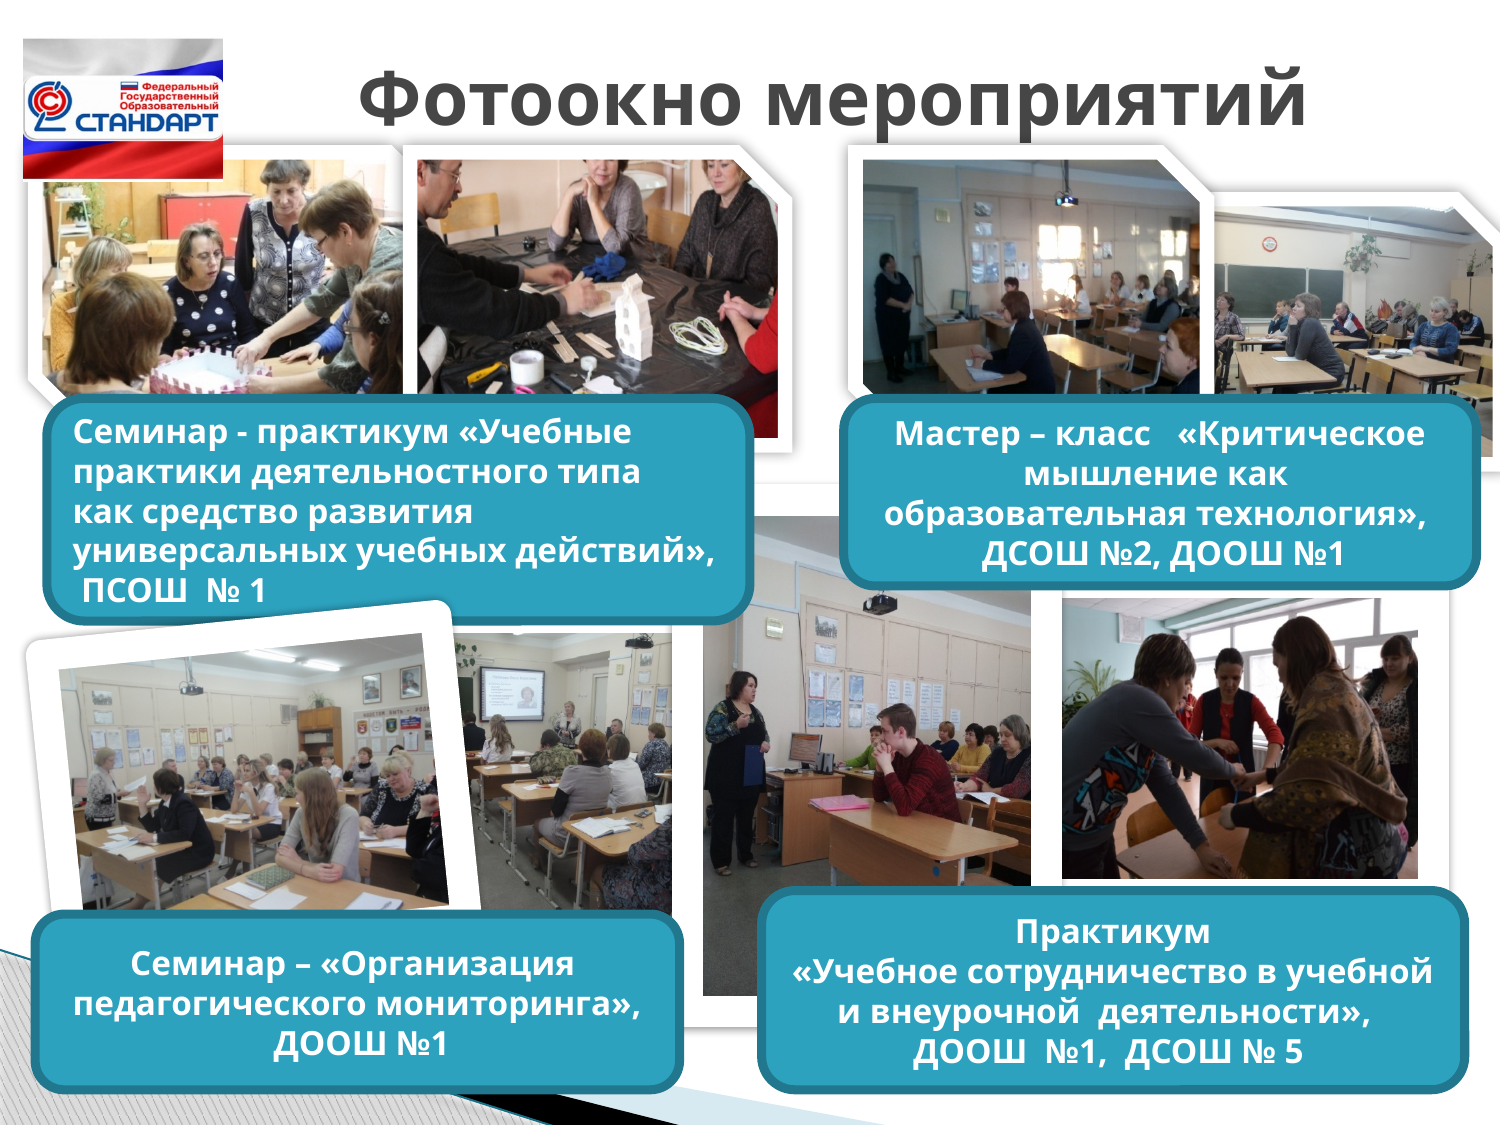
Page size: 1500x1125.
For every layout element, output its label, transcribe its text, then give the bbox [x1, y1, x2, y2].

picture [23, 34, 409, 423]
picture [855, 152, 1500, 465]
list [409, 152, 786, 446]
picture [59, 515, 1419, 997]
text_box Семинар – «Организация педагогического мониторинга», ДООШ №1 [30, 909, 685, 1095]
text_box Мастер – класс «Критическое мышление как образовательная технология», ДСОШ №2, ДООШ №1 [839, 405, 1482, 591]
text_box Семинар - практикум «Учебные практики деятельностного типа как средство развития универсальных учебных действий», ПСОШ № 1 [42, 434, 755, 626]
text_box Практикум «Учебное сотрудничество в учебной и внеурочной деятельности», ДООШ №1, ДСОШ № 5 [757, 886, 1470, 1095]
title Фотоокно мероприятий [234, 0, 1454, 191]
